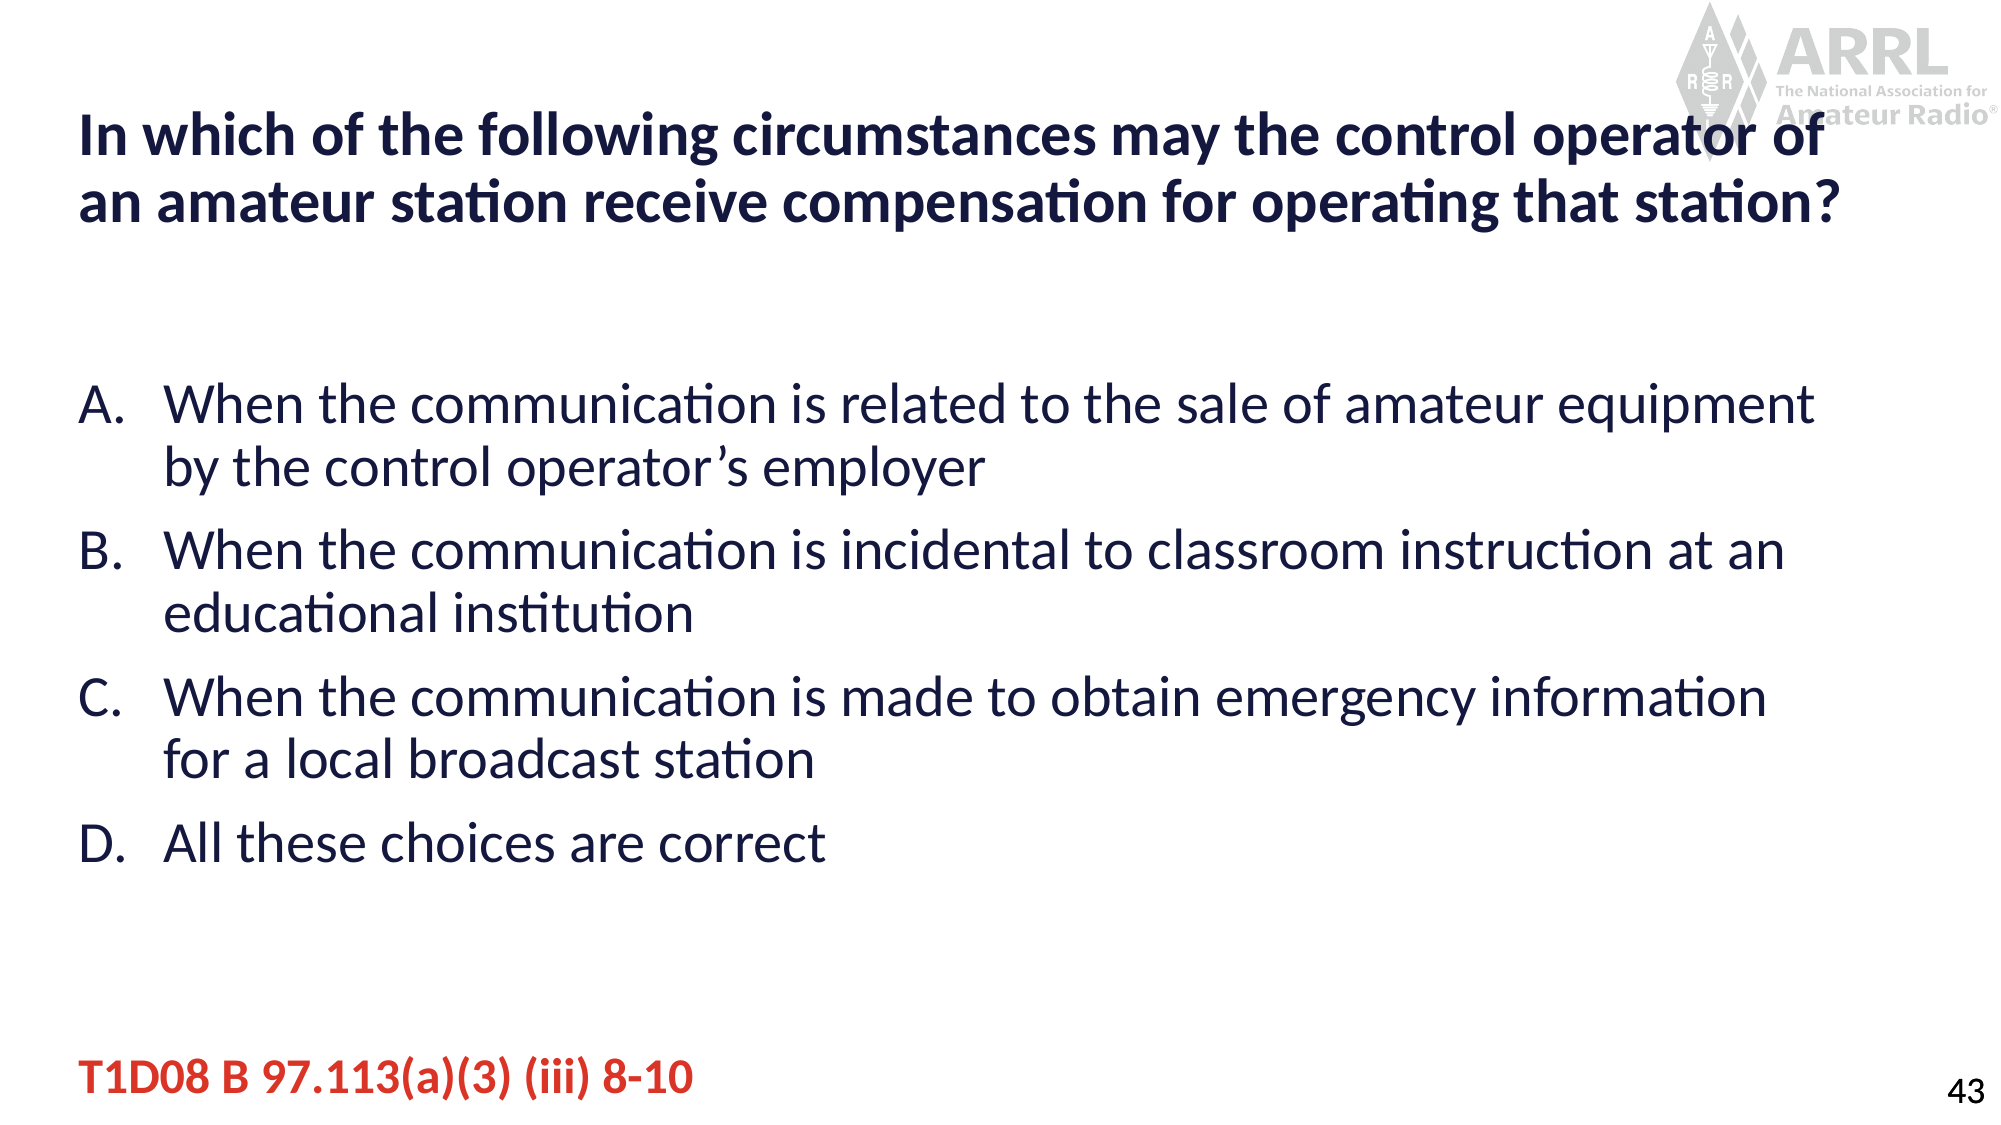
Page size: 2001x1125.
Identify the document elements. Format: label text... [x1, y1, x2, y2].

title In which of the following circumstances may the control operator of an amateur station receive compensation for operating that station? [63, 59, 1863, 278]
list When the communication is related to the sale of amateur equipment by the control operator’s employer When the communication is incidental to classroom instruction at an educational institution When the communication is made to obtain emergency information for a local broadcast station All these choices are correct [63, 365, 1863, 989]
picture [1674, 0, 2000, 164]
text_box T1D08 B 97.113(a)(3) (iii) 8-10 [63, 1036, 921, 1112]
